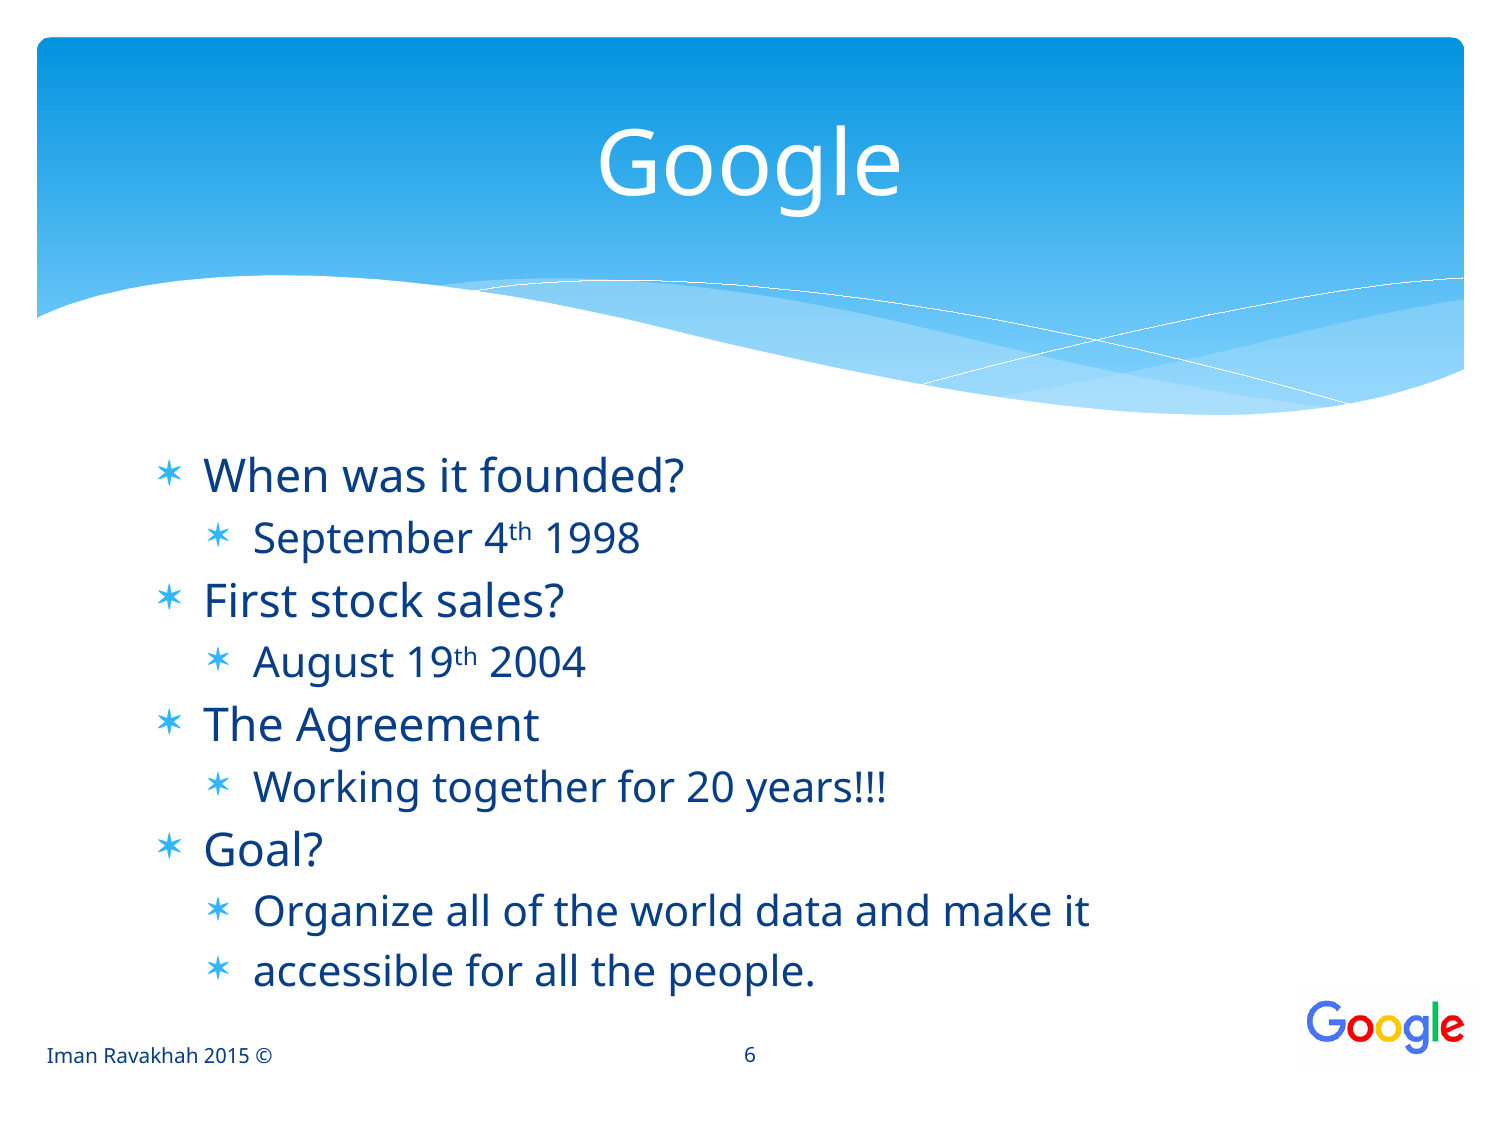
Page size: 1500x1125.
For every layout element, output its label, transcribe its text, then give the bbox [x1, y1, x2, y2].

title Google [75, 55, 1425, 261]
slide_number 6 [654, 1025, 846, 1086]
list When was it founded? September 4th 1998 First stock sales? August 19th 2004 The Agreement Working together for 20 years!!! Goal? Organize all of the world data and make it accessible for all the people. [143, 438, 1359, 1005]
footer © 2015 Iman Ravakhah [31, 1025, 653, 1086]
picture [1298, 962, 1477, 1101]
